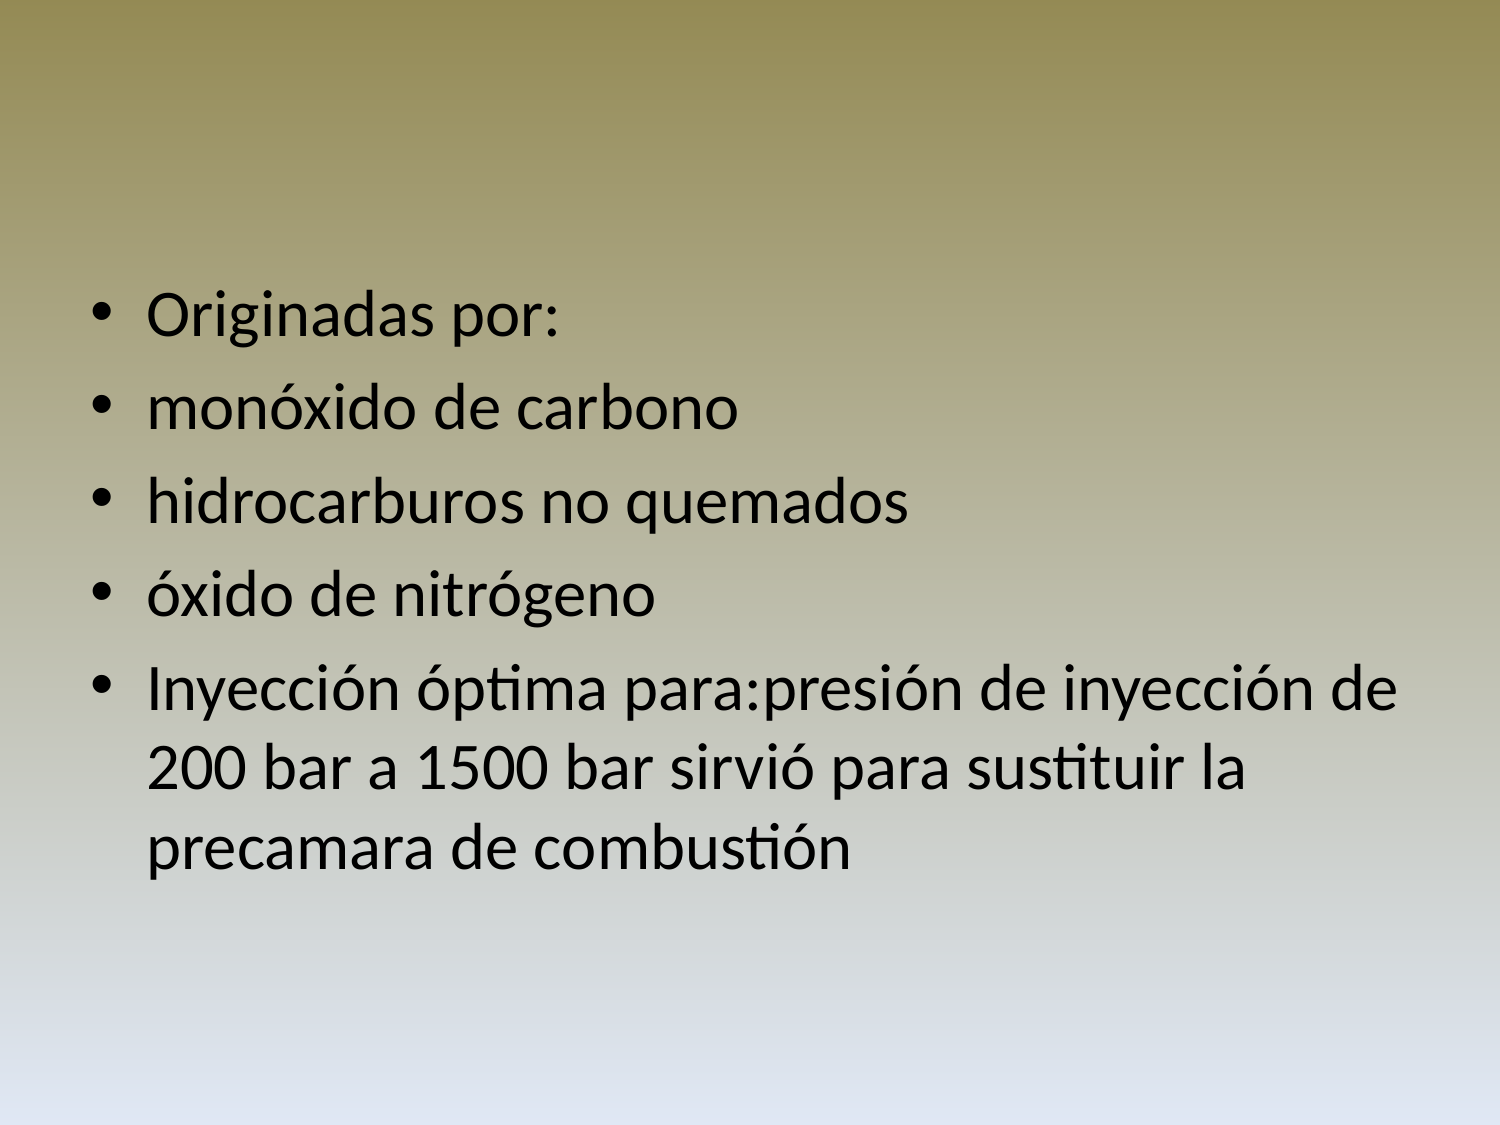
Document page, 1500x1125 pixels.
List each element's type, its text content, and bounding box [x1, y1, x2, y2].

list Originadas por: monóxido de carbono hidrocarburos no quemados óxido de nitrógeno Inyección óptima para:presión de inyección de 200 bar a 1500 bar sirvió para sustituir la precamara de combustión [75, 262, 1425, 1005]
